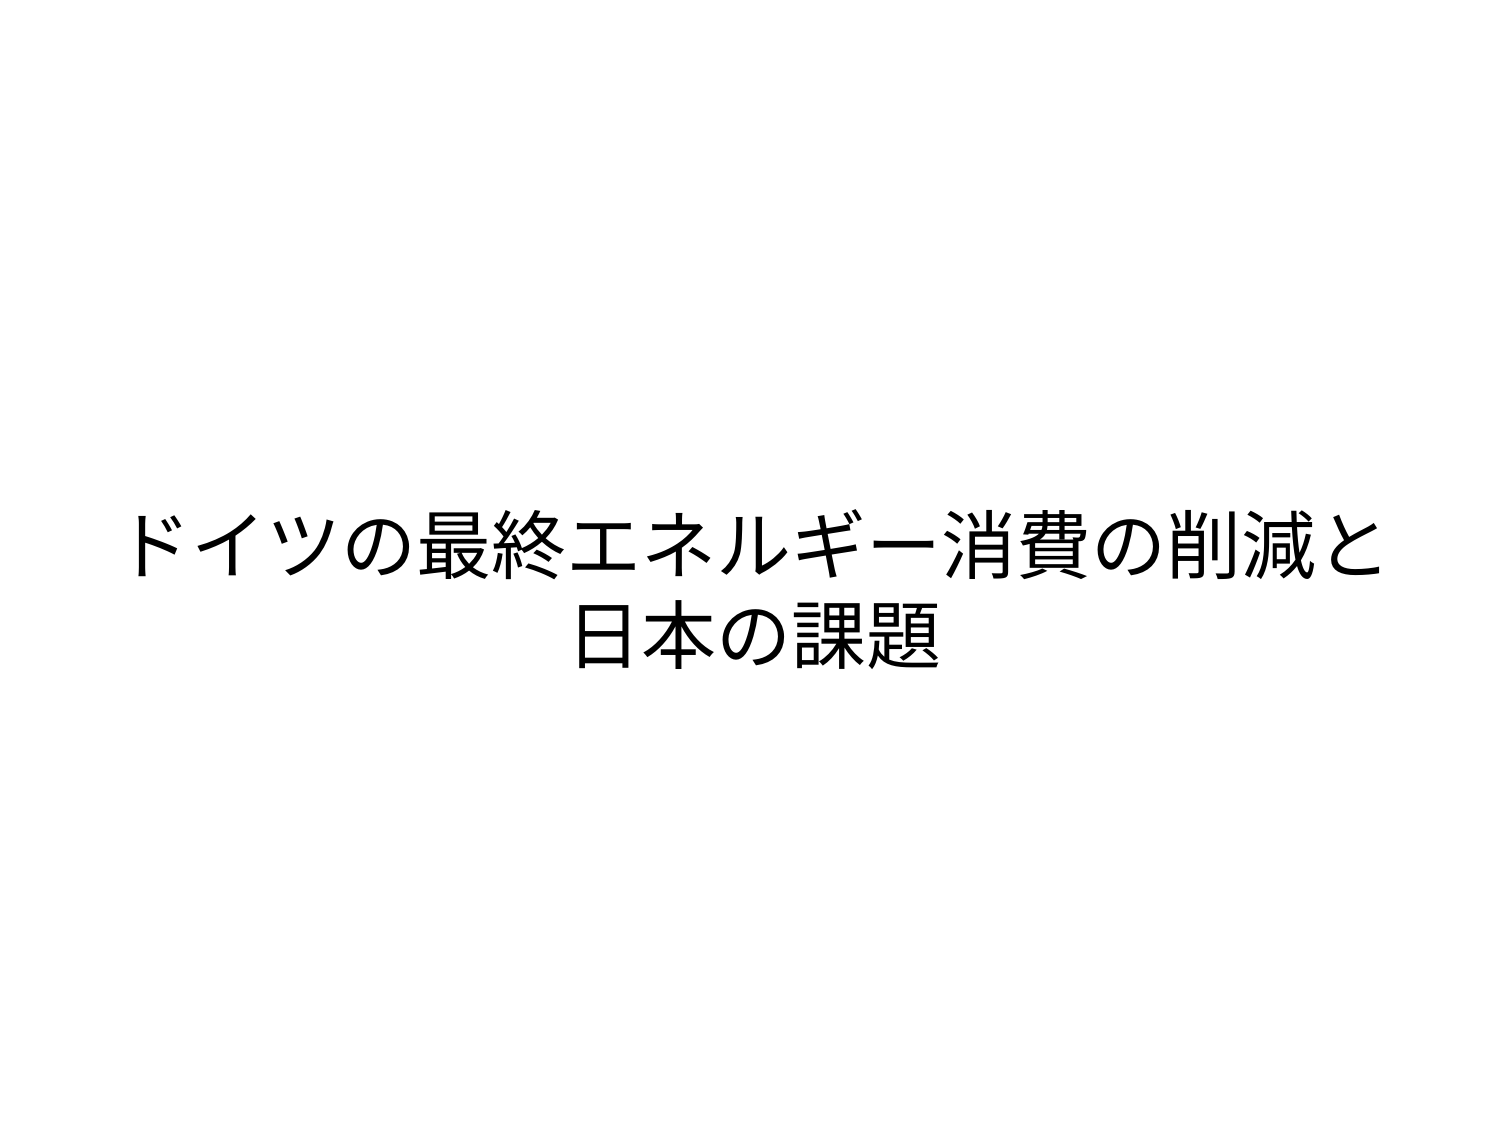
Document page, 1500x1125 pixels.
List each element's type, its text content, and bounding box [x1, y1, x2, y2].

text_box ドイツの最終エネルギー消費の削減と 日本の課題 [68, 491, 1439, 686]
